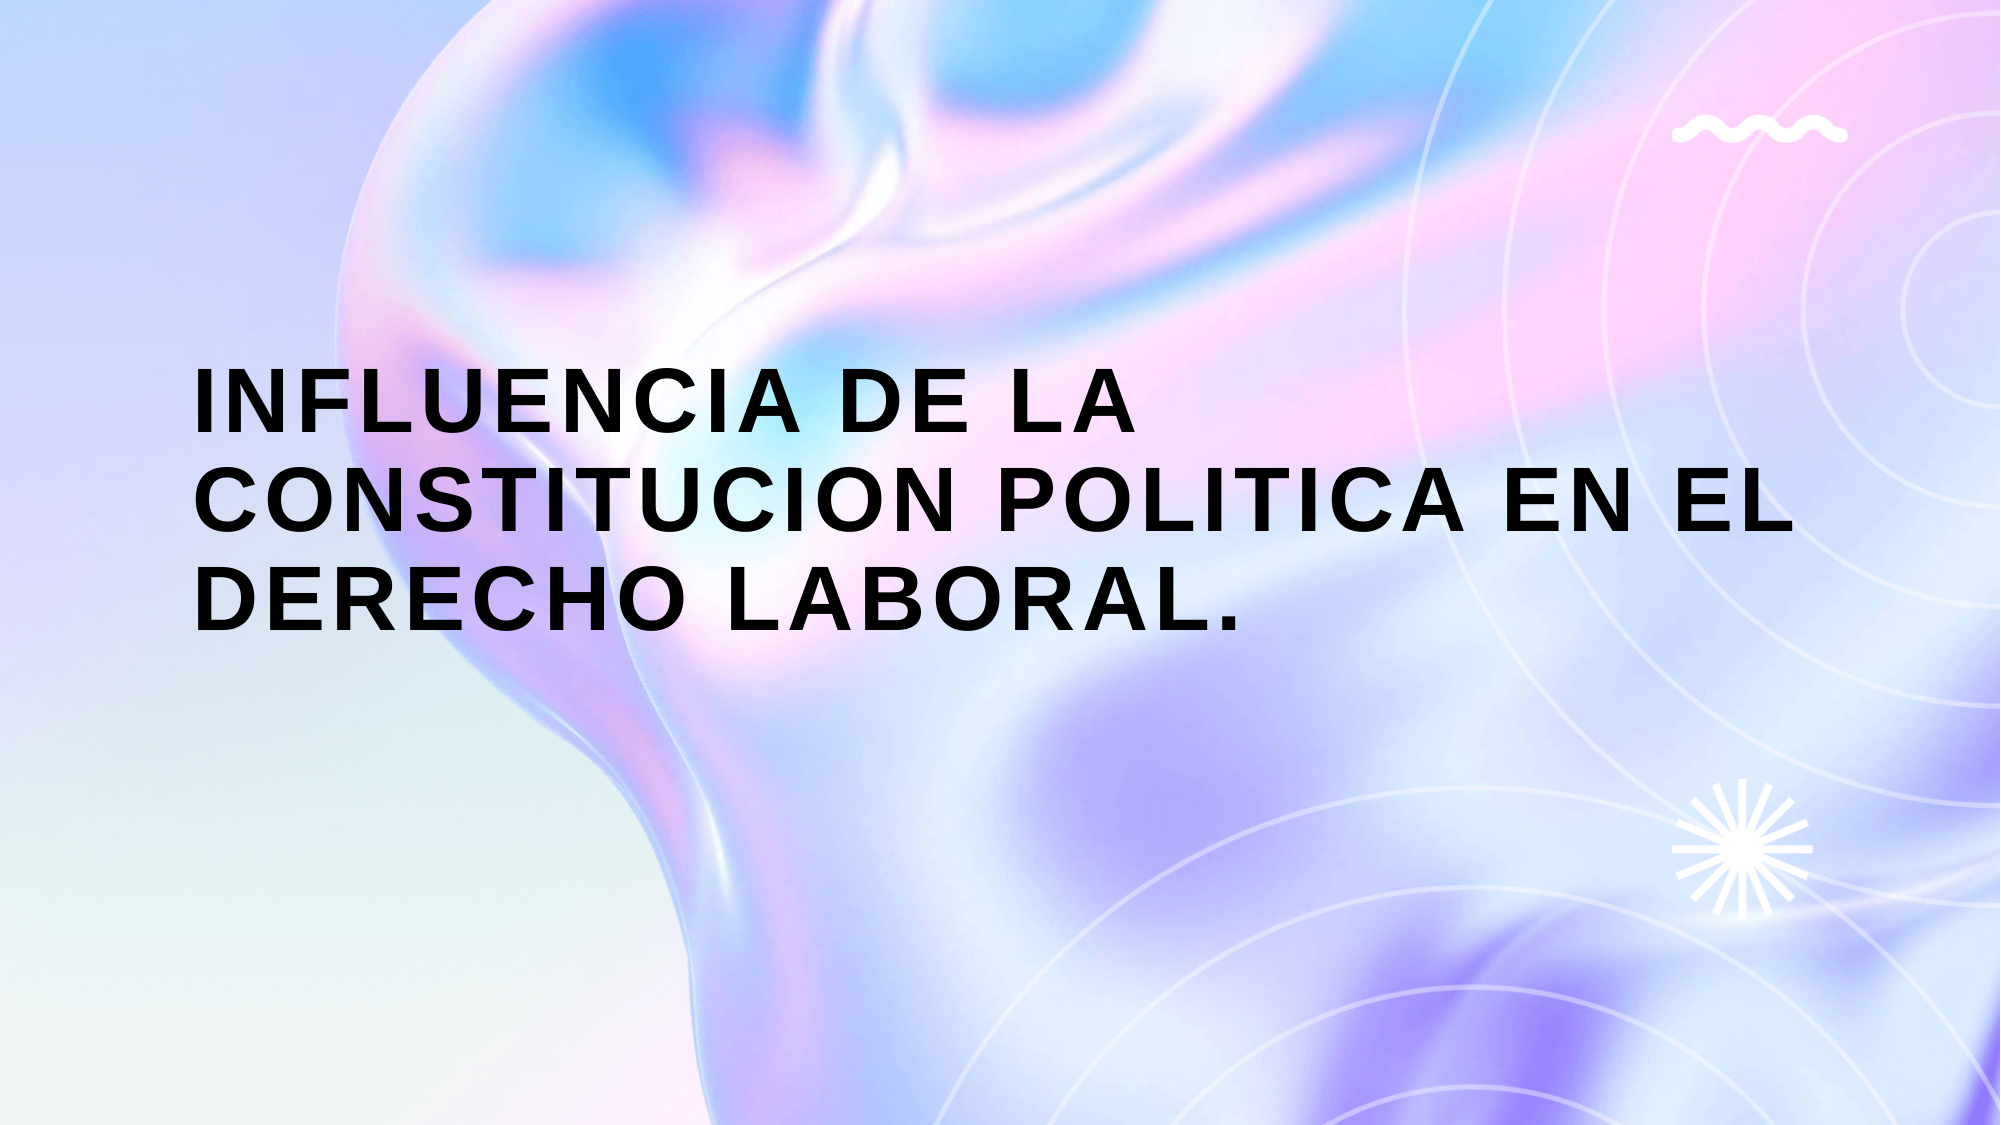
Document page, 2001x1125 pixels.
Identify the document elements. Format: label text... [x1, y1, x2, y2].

picture [0, 0, 2000, 1125]
title INFLUENCIA DE LA CONSTITUCION POLITICA EN EL DERECHO LABORAL. [176, 345, 1824, 738]
